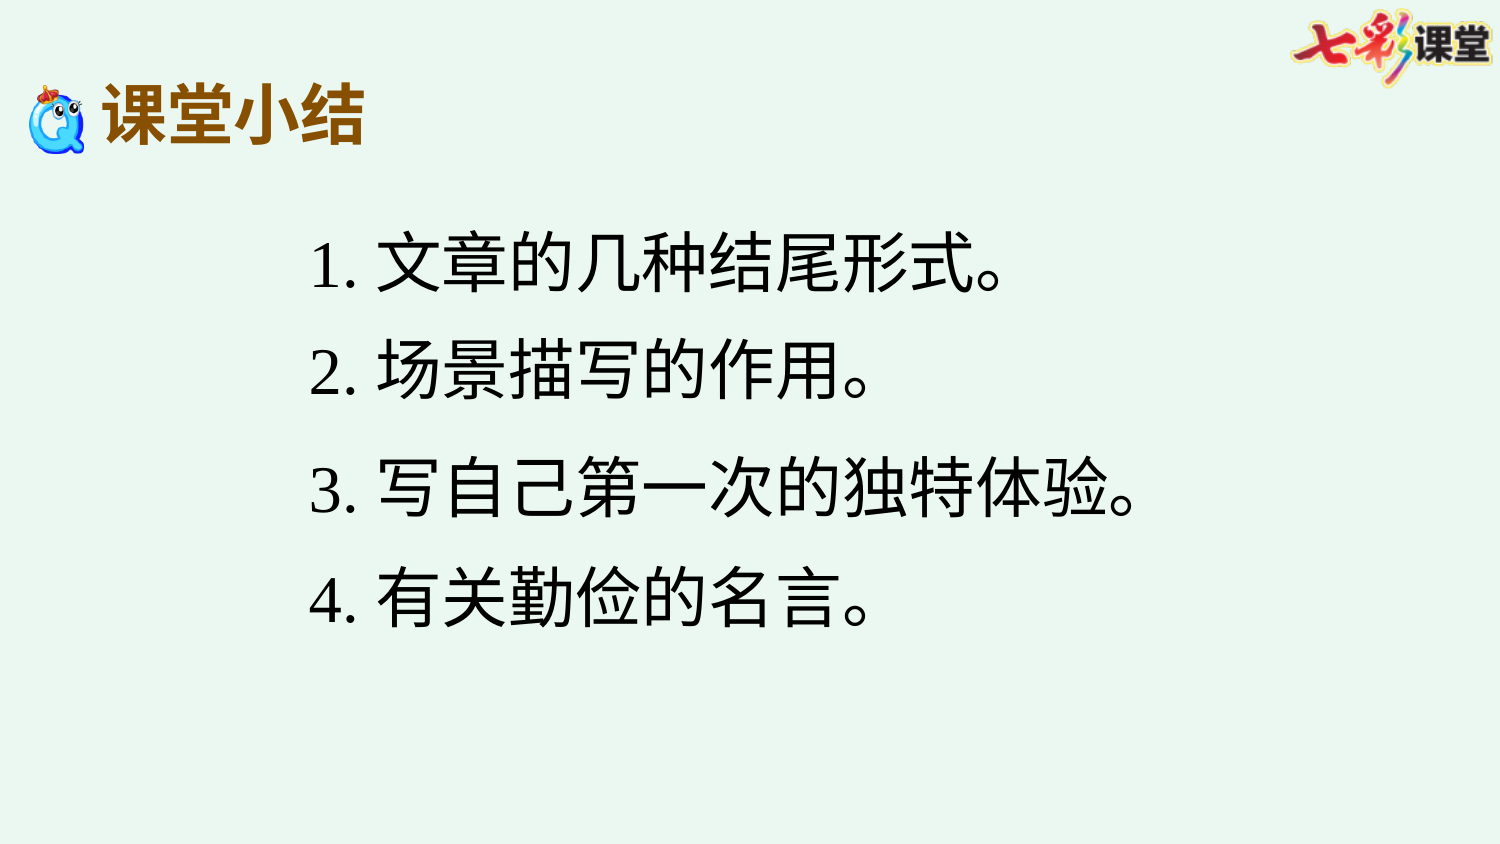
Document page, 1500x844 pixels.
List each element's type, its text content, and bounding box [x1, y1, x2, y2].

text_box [28, 67, 408, 160]
text_box 4.有关勤俭的名言。 [295, 565, 1213, 637]
picture [1289, 8, 1495, 89]
text_box 3.写自己第一次的独特体验。 [295, 455, 1213, 527]
text_box 1.文章的几种结尾形式。 [295, 230, 1213, 302]
text_box 2.场景描写的作用。 [295, 337, 1213, 409]
